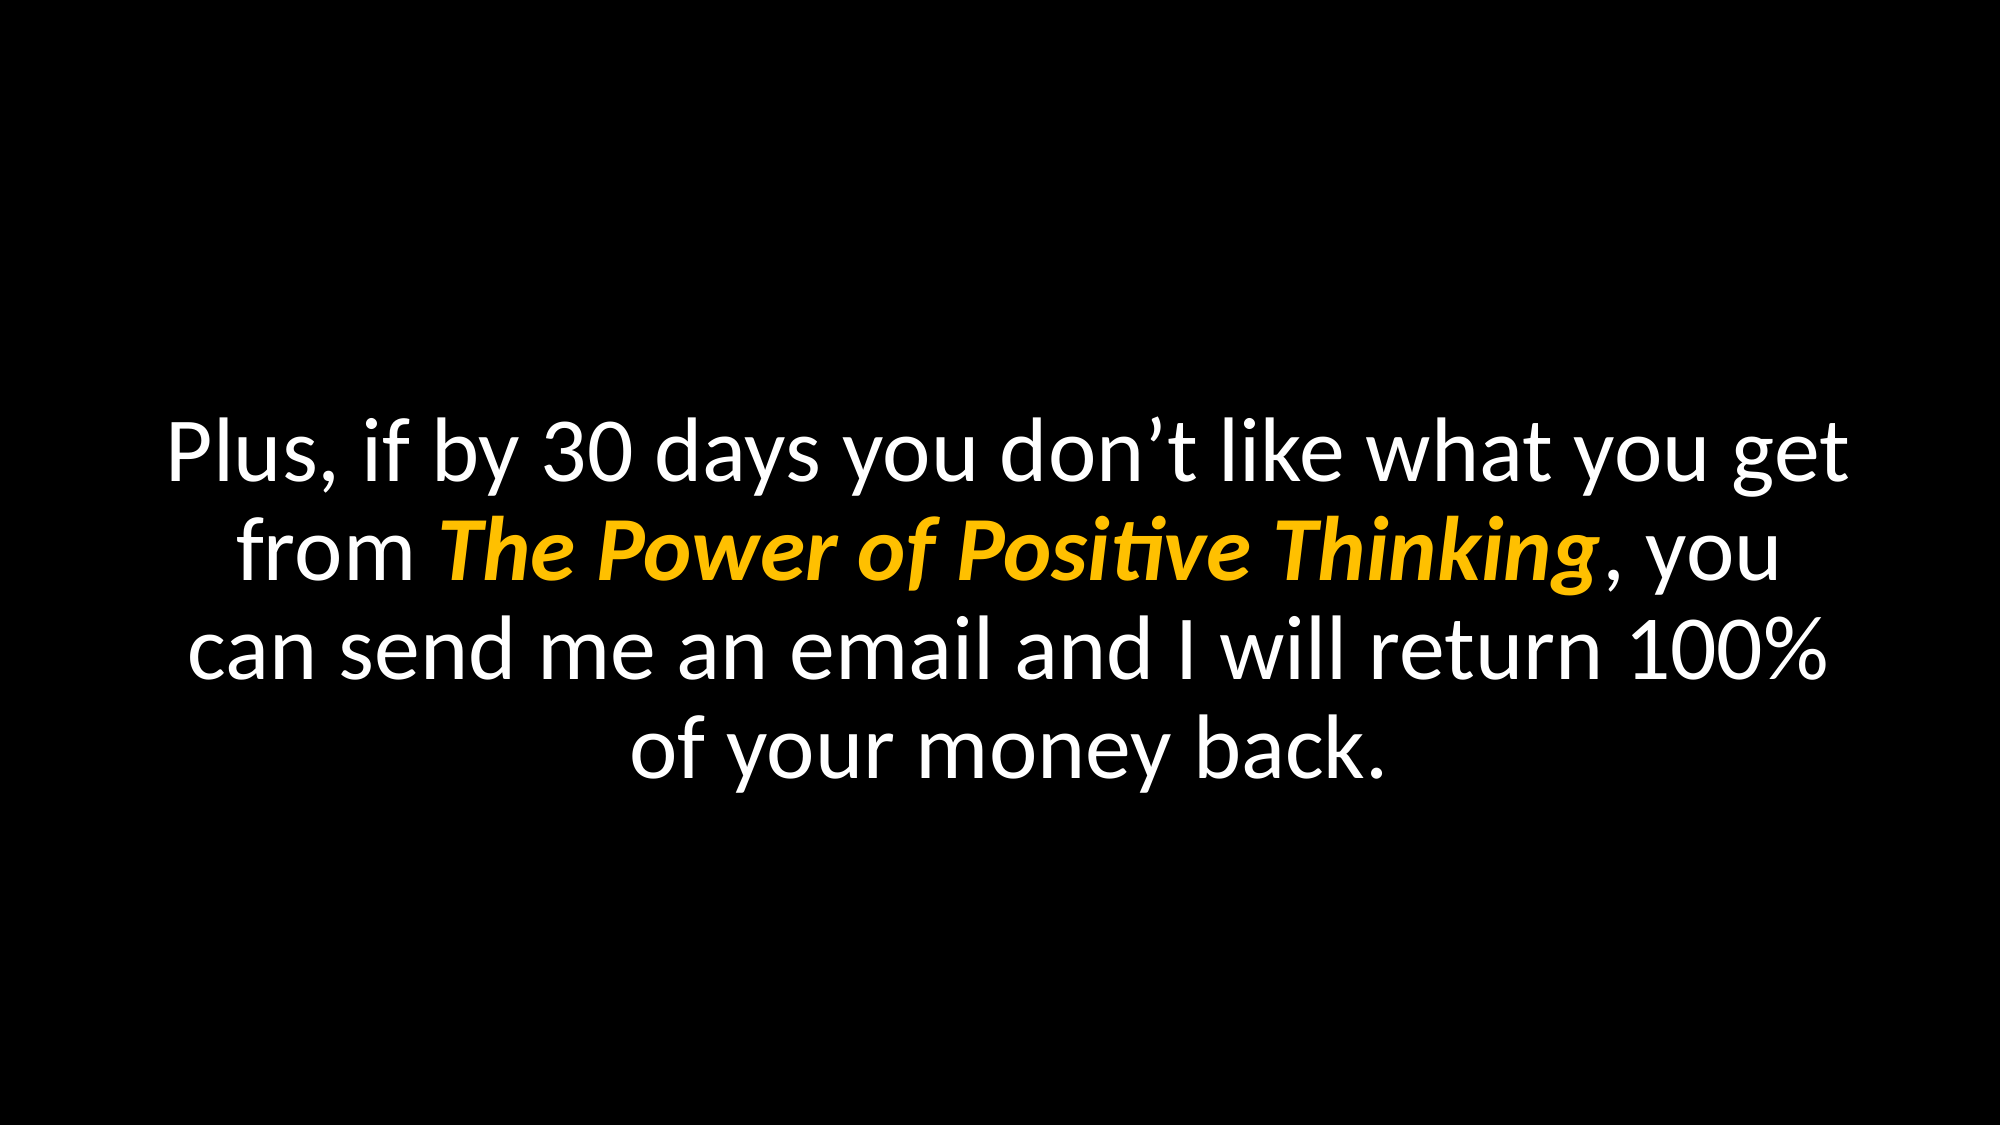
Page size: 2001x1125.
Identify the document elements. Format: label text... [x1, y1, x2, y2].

list Plus, if by 30 days you don’t like what you get from The Power of Positive Thinking, you can send me an email and I will return 100% of your money back. [146, 395, 1872, 707]
